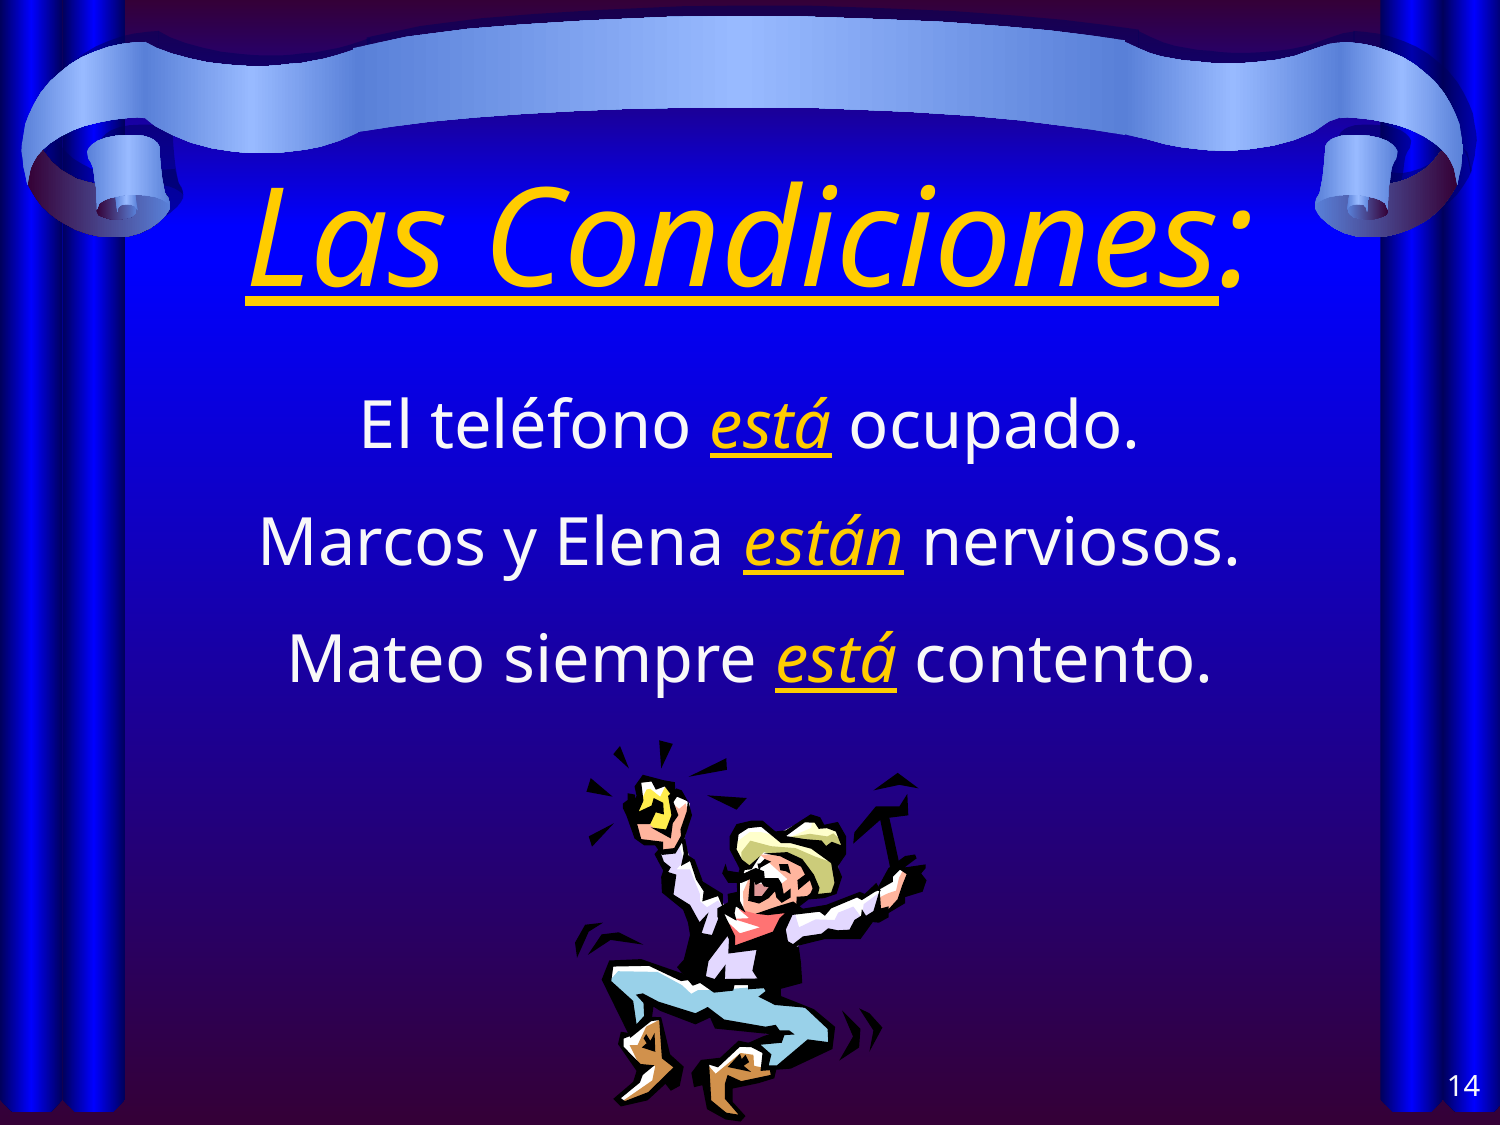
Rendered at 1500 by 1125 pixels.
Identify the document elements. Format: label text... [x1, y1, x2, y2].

slide_number 14 [1187, 1050, 1500, 1125]
picture [574, 737, 931, 1125]
list El teléfono está ocupado. Marcos y Elena están nerviosos. Mateo siempre está contento. [112, 350, 1388, 738]
title Las Condiciones: [112, 112, 1388, 300]
